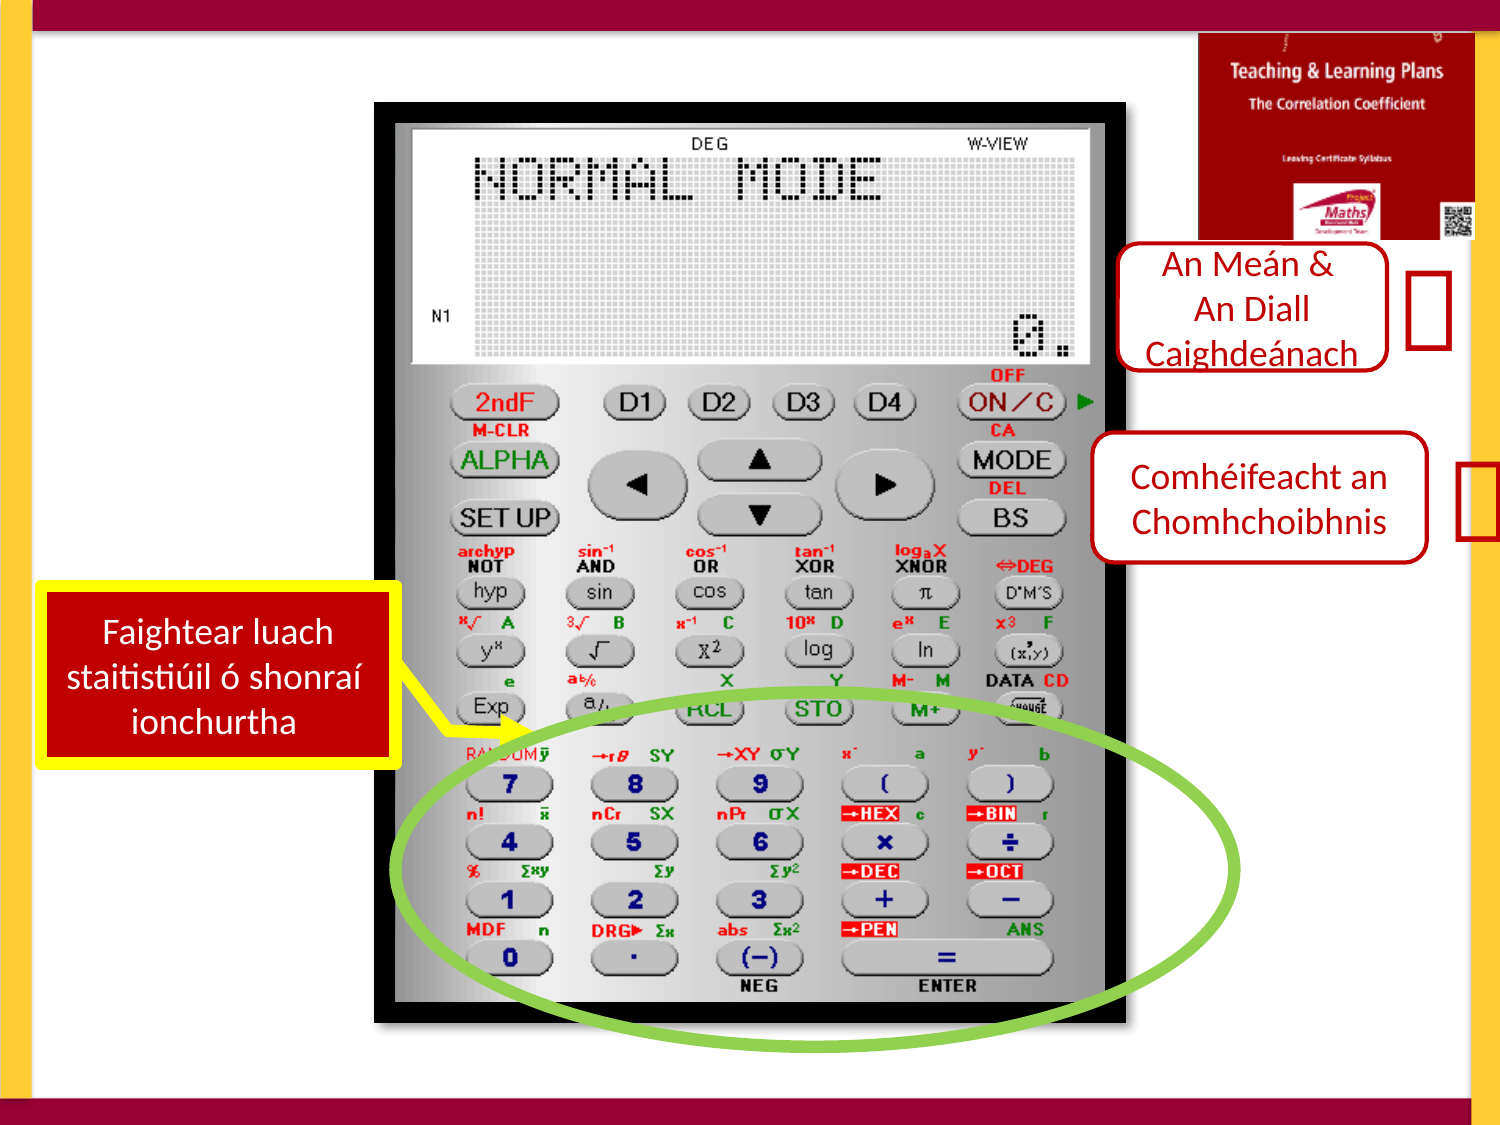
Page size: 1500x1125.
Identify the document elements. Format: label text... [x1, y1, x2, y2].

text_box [1117, 243, 1500, 371]
picture [395, 670, 525, 849]
picture [395, 890, 527, 1002]
picture [395, 123, 1105, 738]
picture [1198, 33, 1475, 241]
text_box [393, 690, 1237, 1049]
text_box Faightear luach staitistiúil ó shonraí ionchurtha [39, 584, 538, 765]
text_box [1092, 432, 1500, 563]
